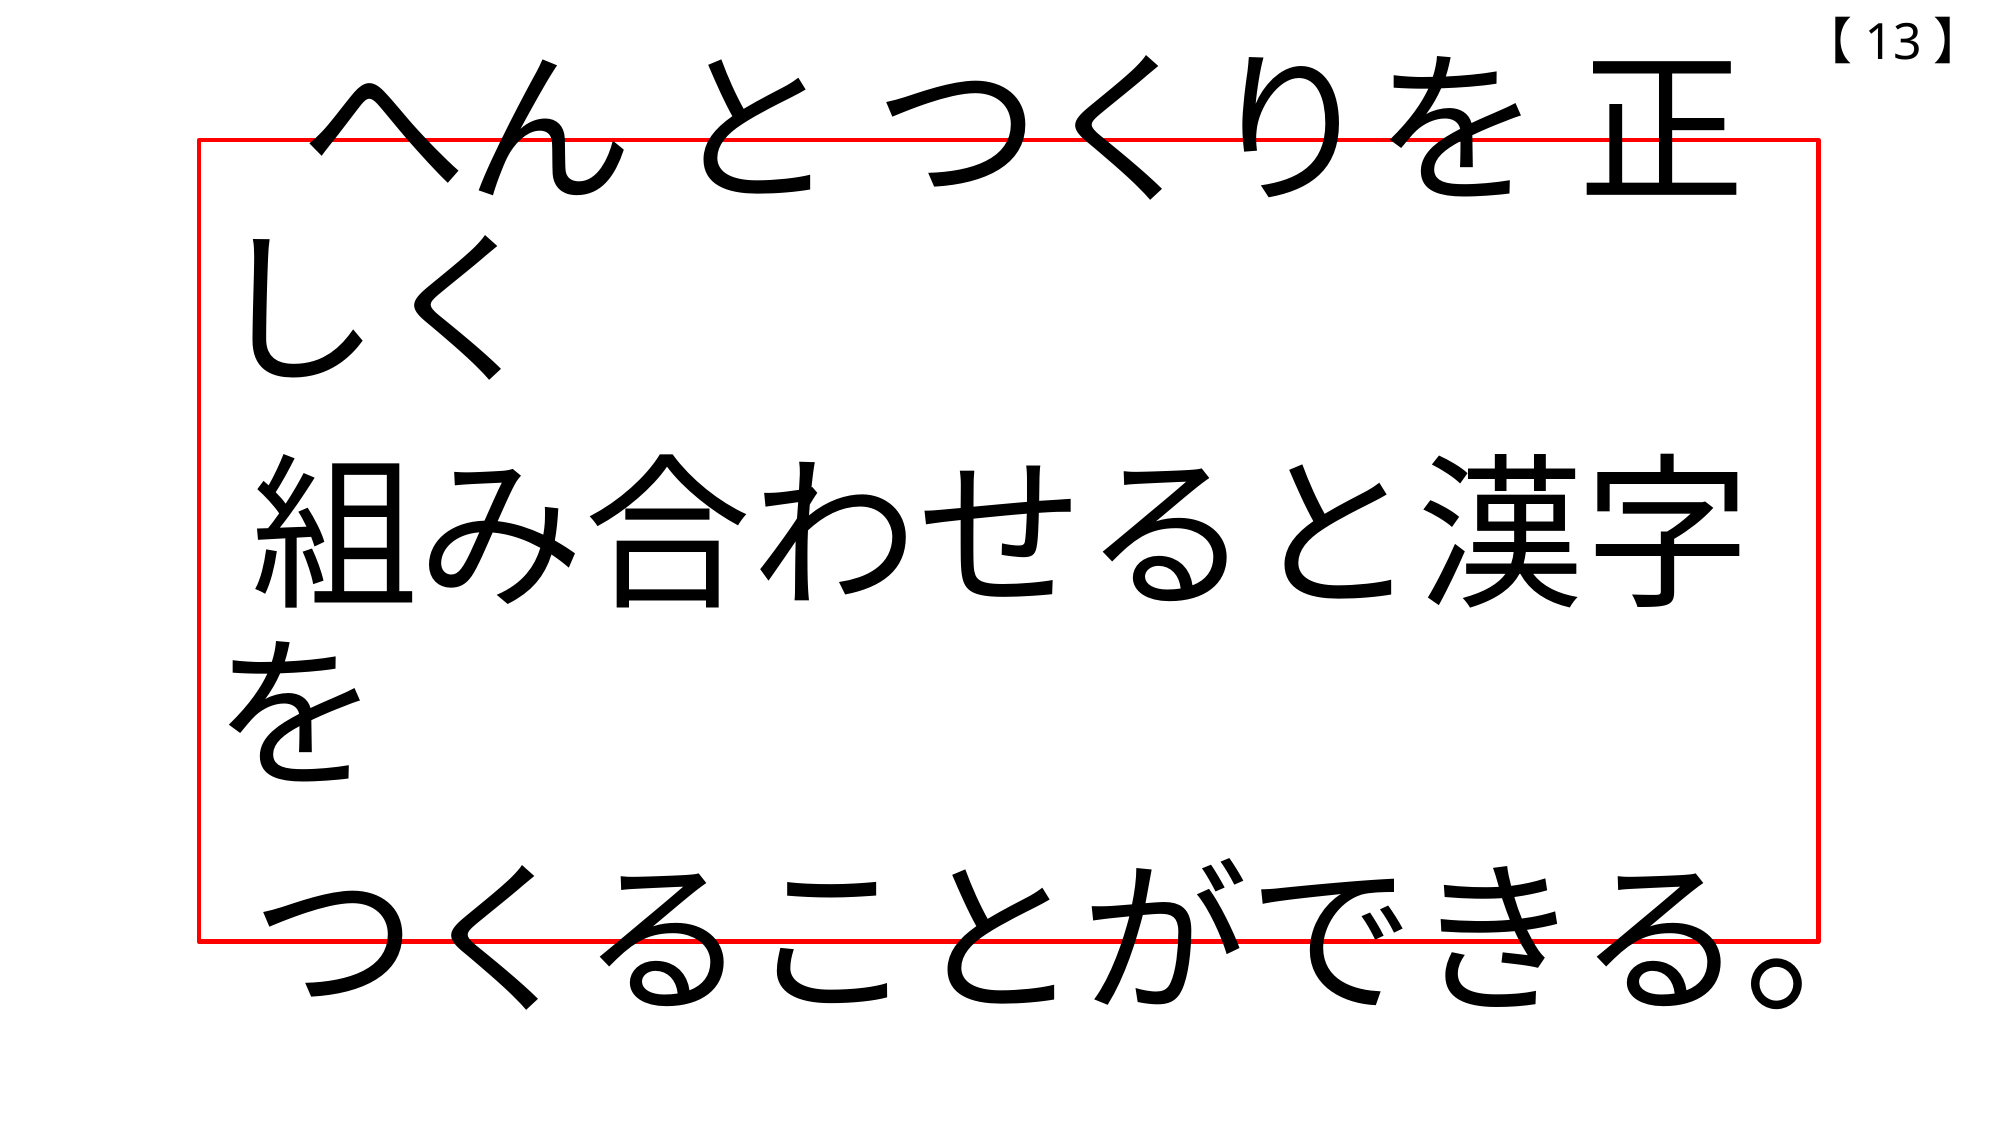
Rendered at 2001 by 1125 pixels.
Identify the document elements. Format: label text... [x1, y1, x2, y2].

title へん と つくりを 正しく 組み合わせると漢字を つくることができる。 [198, 140, 1819, 942]
text_box 【13】 [1787, 1, 2000, 77]
